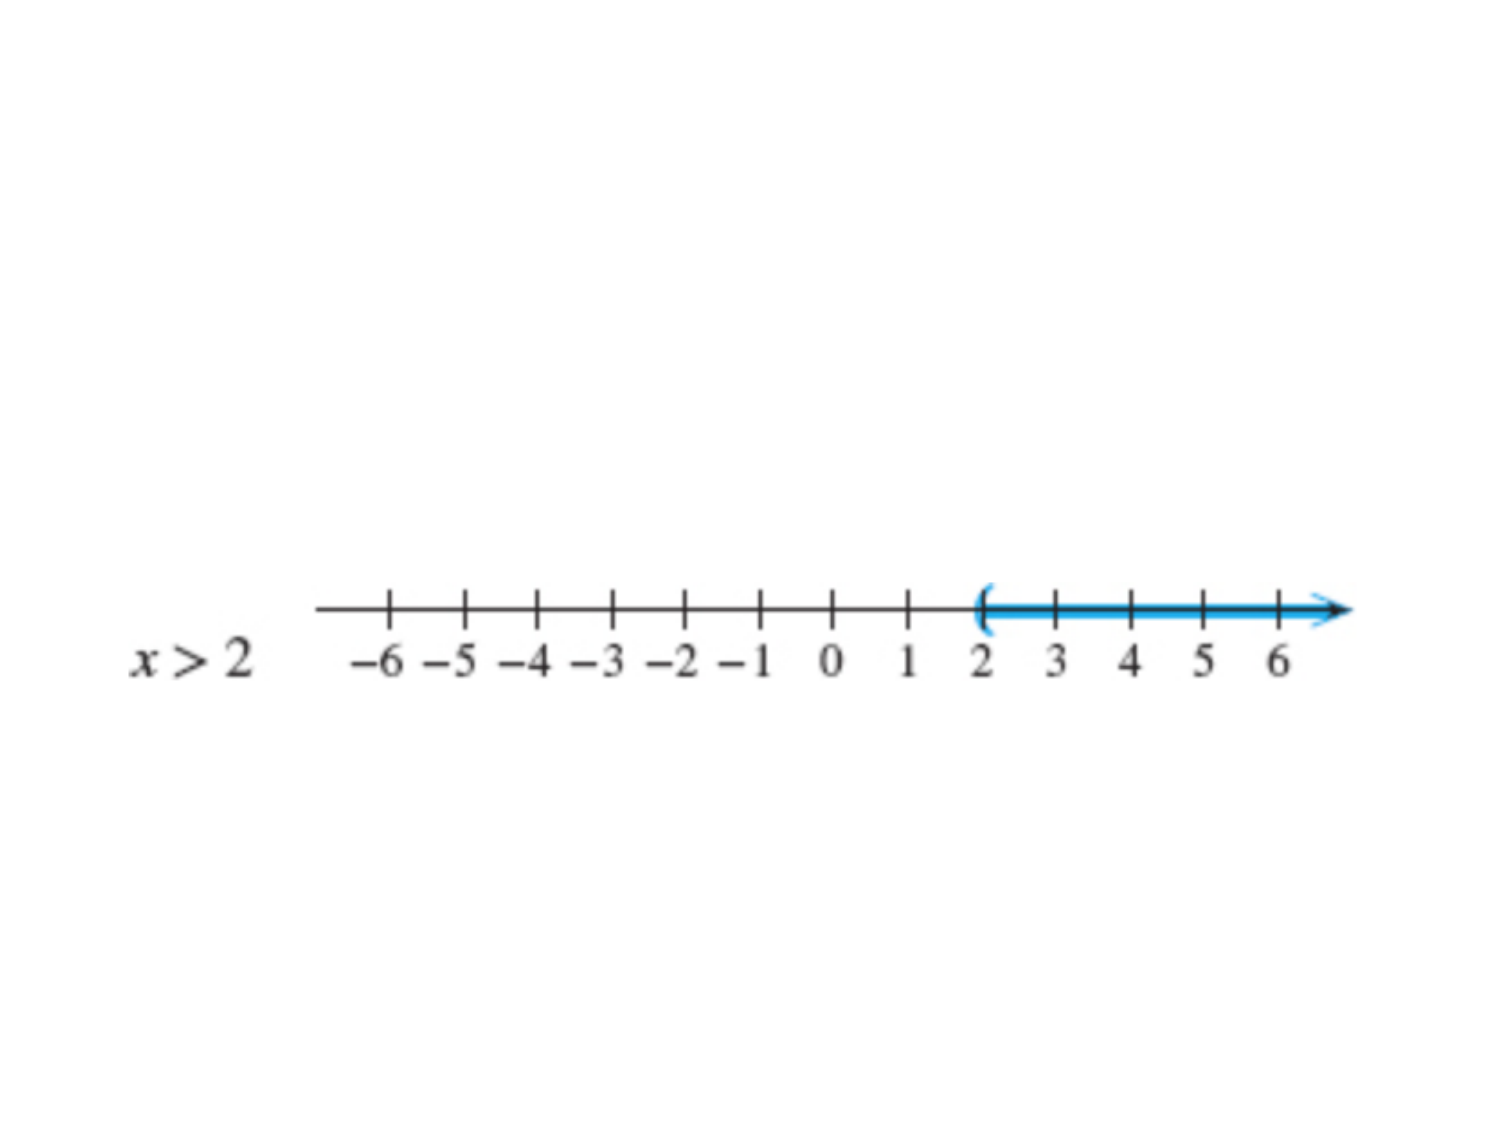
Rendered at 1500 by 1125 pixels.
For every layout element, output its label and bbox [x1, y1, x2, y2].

list [74, 262, 1426, 1006]
